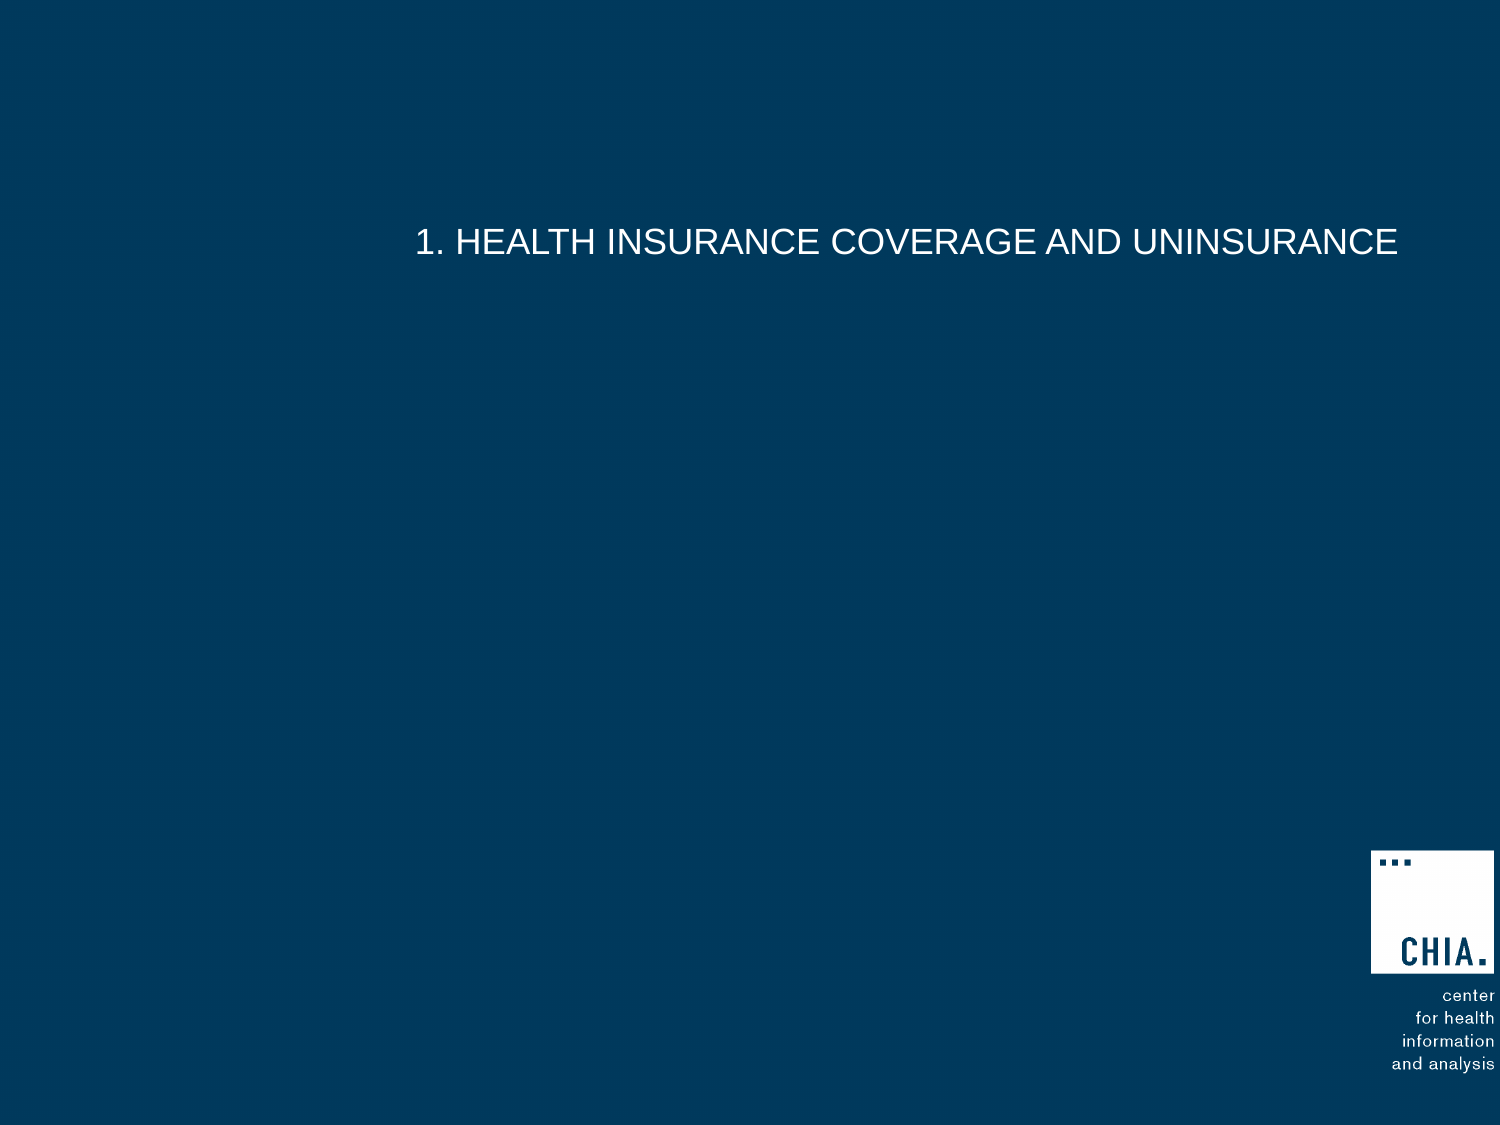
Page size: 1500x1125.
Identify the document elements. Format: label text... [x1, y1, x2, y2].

title 1. Health insurance coverage and Uninsurance [139, 197, 1415, 282]
picture [0, 0, 1500, 1125]
